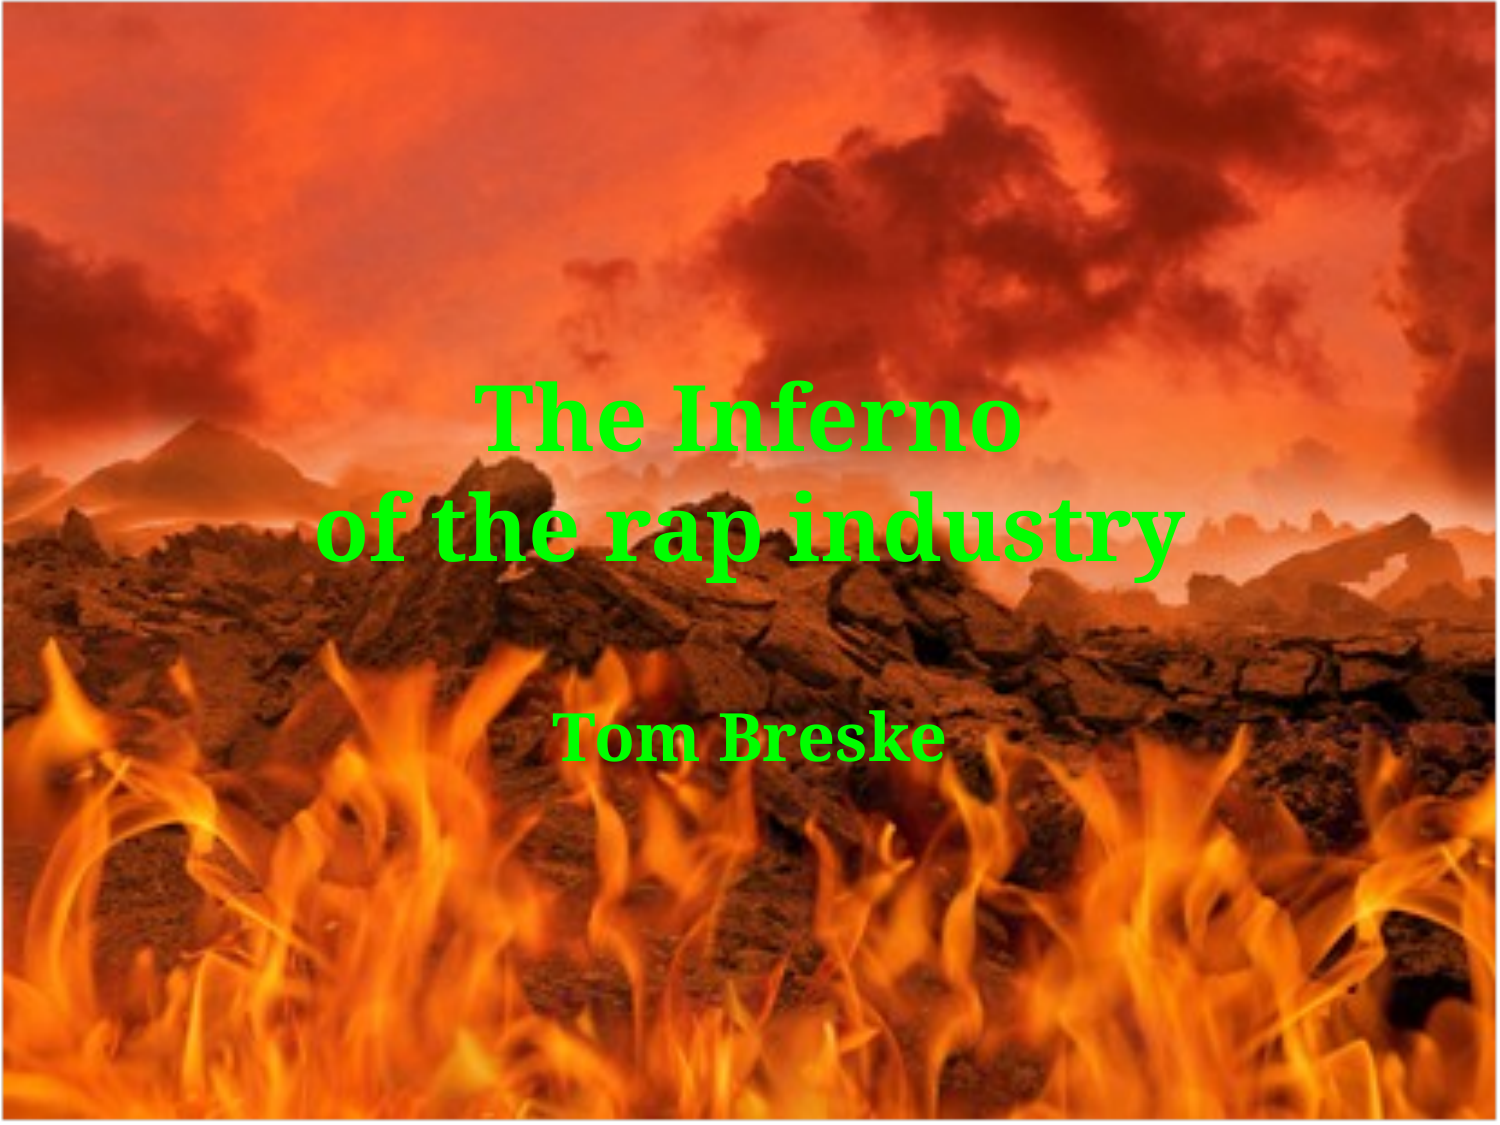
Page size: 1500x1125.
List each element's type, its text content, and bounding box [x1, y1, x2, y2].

subtitle Tom Breske [225, 687, 1275, 975]
picture [0, 0, 1500, 1125]
title The Inferno of the rap industry [112, 349, 1388, 591]
